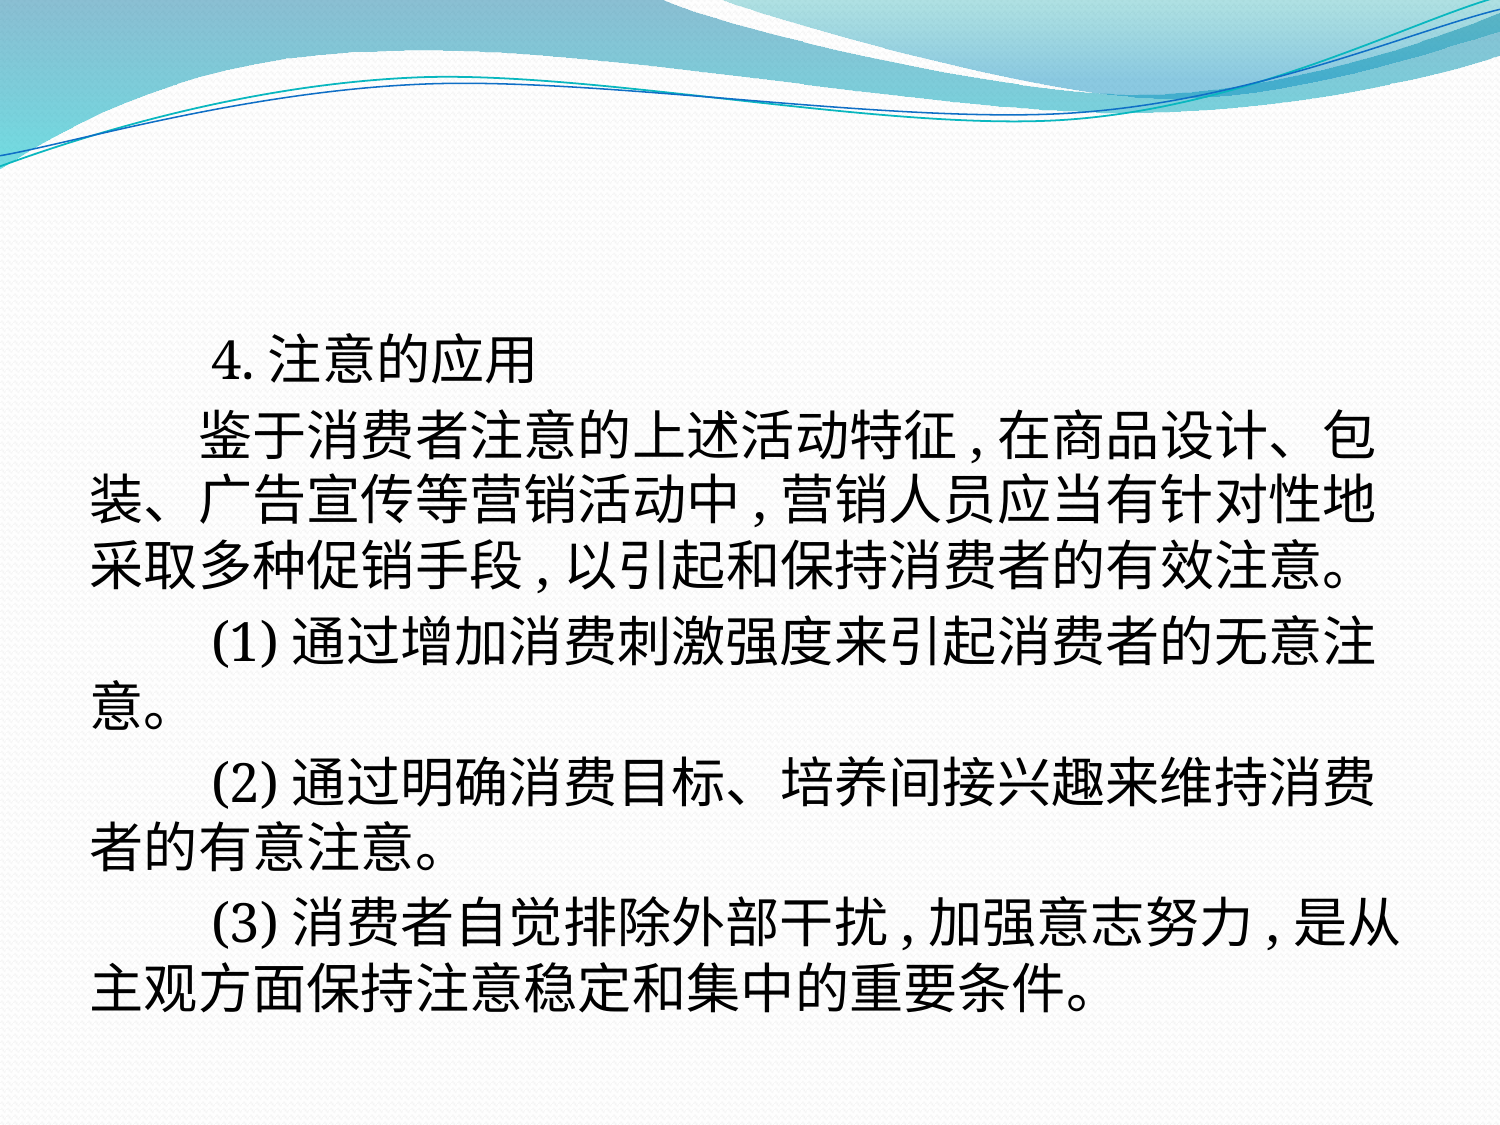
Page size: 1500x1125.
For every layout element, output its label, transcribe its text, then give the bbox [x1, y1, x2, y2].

list 4.注意的应用 鉴于消费者注意的上述活动特征,在商品设计、包装、广告宣传等营销活动中,营销人员应当有针对性地采取多种促销手段,以引起和保持消费者的有效注意。 (1)通过增加消费刺激强度来引起消费者的无意注意。 (2)通过明确消费目标、培养间接兴趣来维持消费者的有意注意。 (3)消费者自觉排除外部干扰,加强意志努力,是从主观方面保持注意稳定和集中的重要条件。 [75, 317, 1425, 1038]
